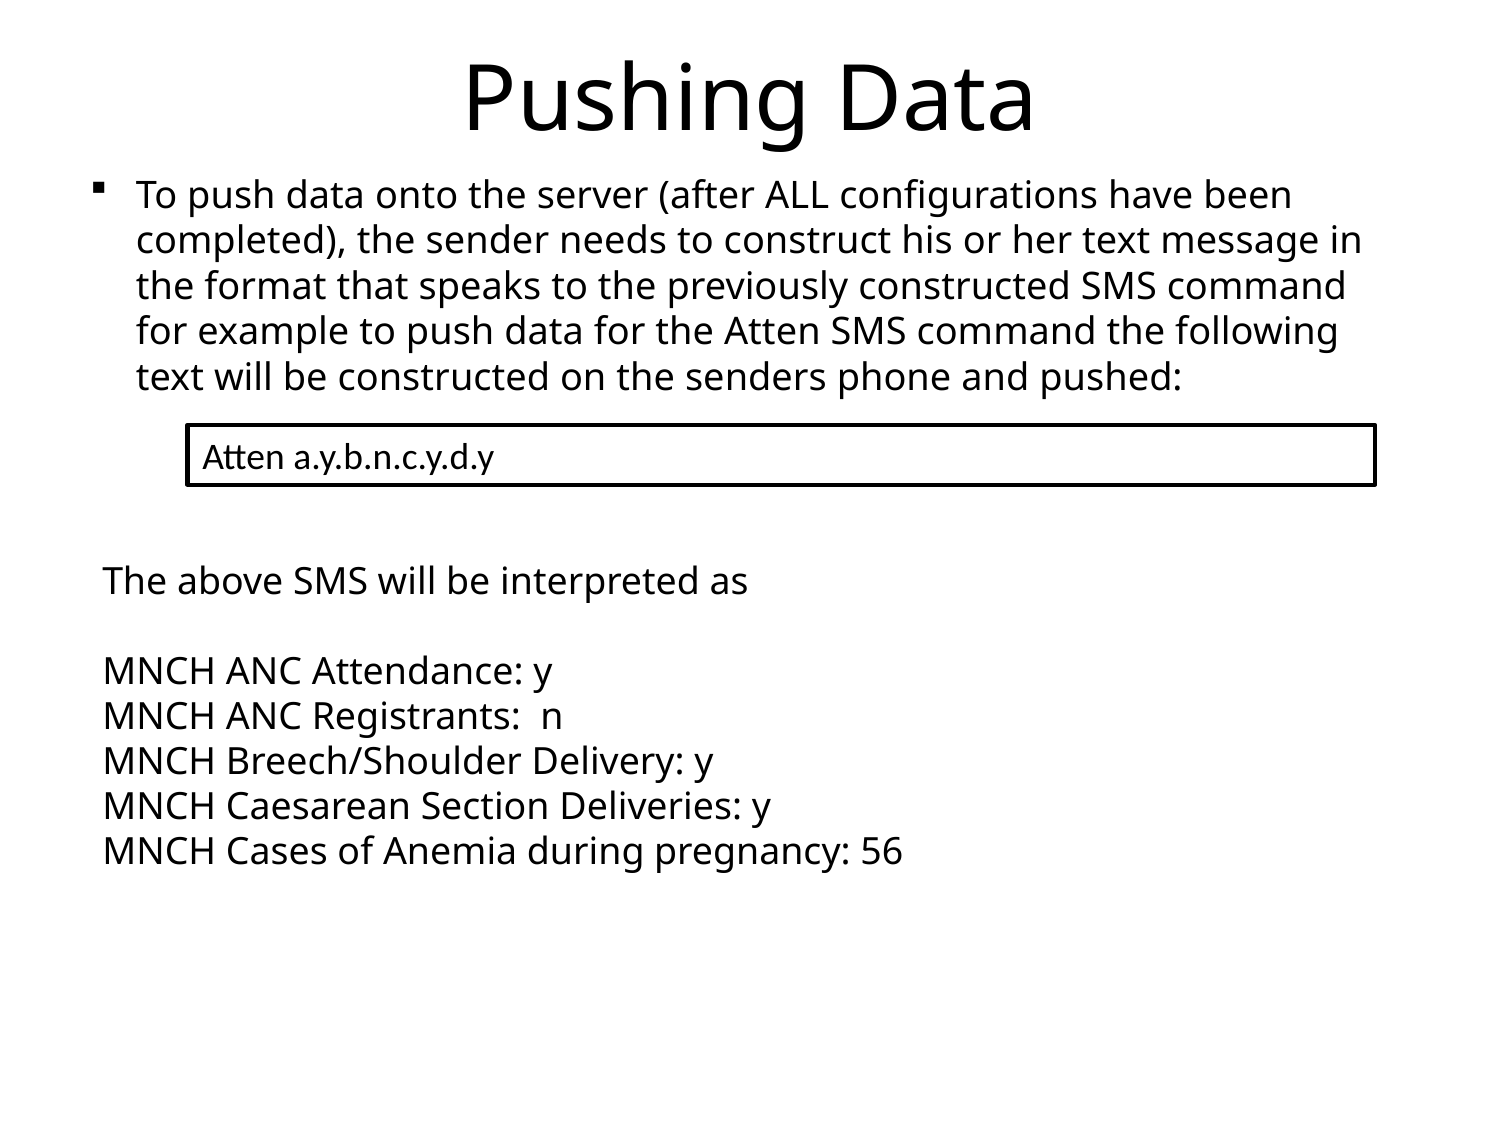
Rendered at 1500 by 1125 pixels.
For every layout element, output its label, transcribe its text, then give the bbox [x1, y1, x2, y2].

text_box Atten a.y.b.n.c.y.d.y [185, 423, 1377, 487]
list To push data onto the server (after ALL configurations have been completed), the sender needs to construct his or her text message in the format that speaks to the previously constructed SMS command for example to push data for the Atten SMS command the following text will be constructed on the senders phone and pushed: [75, 162, 1425, 413]
text_box The above SMS will be interpreted as MNCH ANC Attendance: y MNCH ANC Registrants: n MNCH Breech/Shoulder Delivery: y MNCH Caesarean Section Deliveries: y MNCH Cases of Anemia during pregnancy: 56 [87, 549, 1438, 1125]
title Pushing Data [75, 0, 1425, 162]
